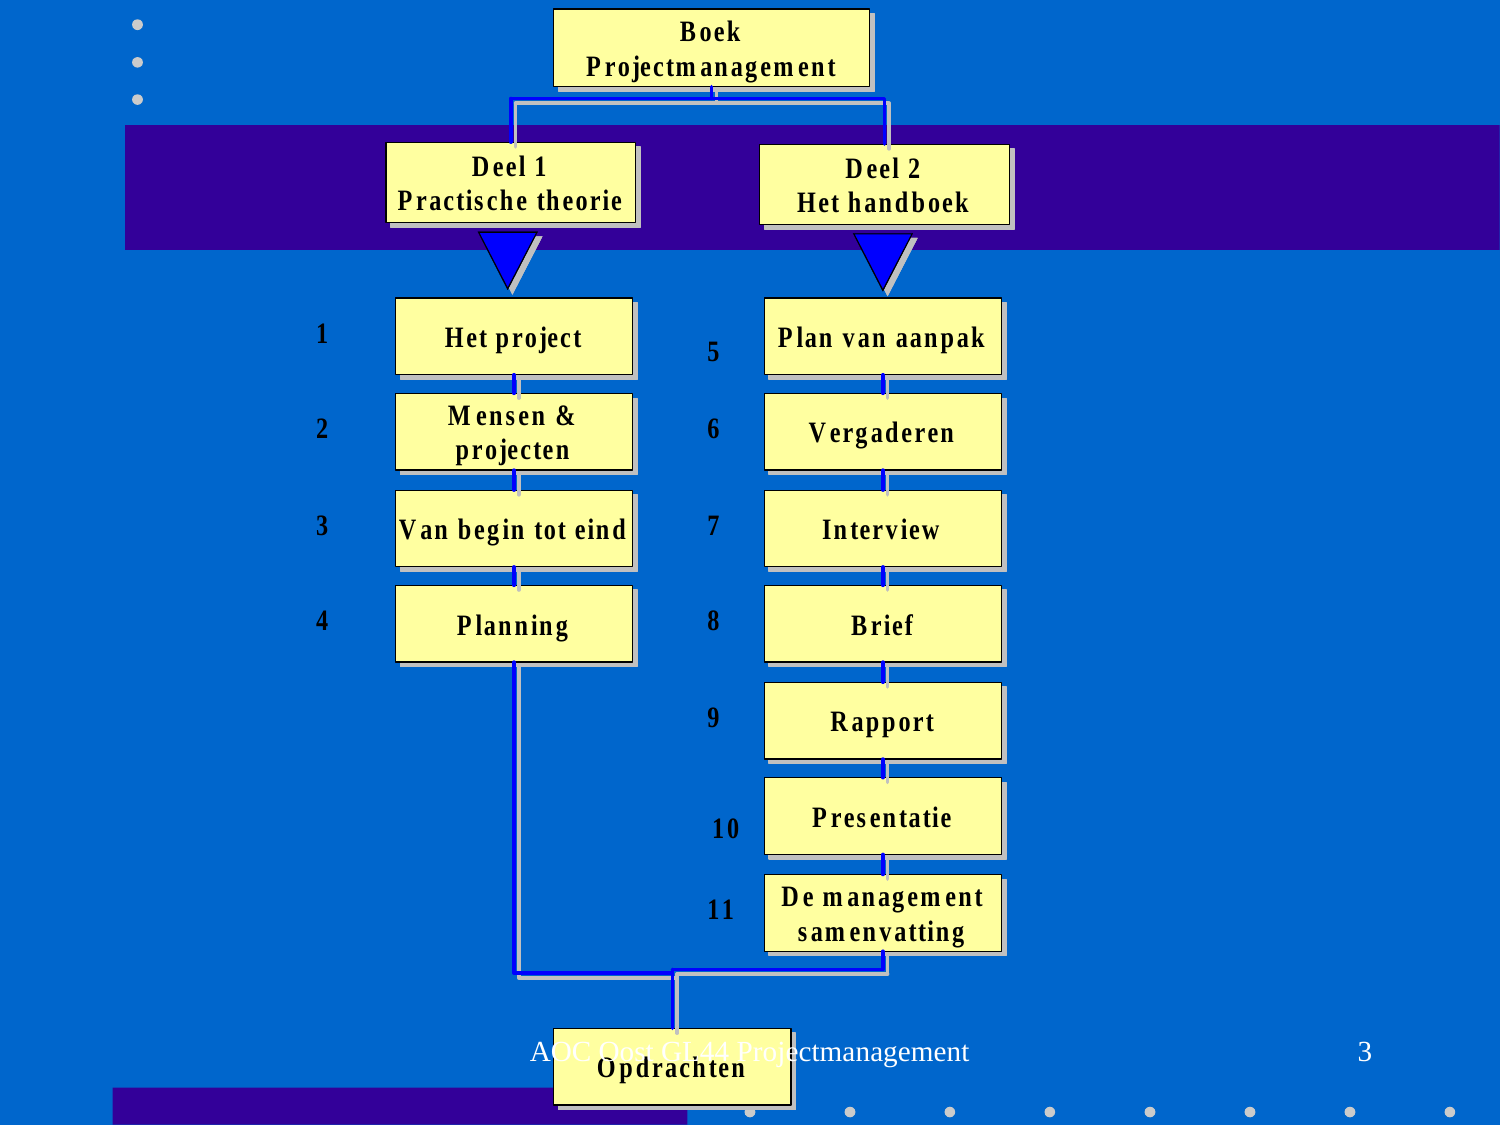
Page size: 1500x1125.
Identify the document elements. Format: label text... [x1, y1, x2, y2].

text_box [310, 2, 1021, 1116]
slide_number 3 [1074, 1012, 1388, 1088]
